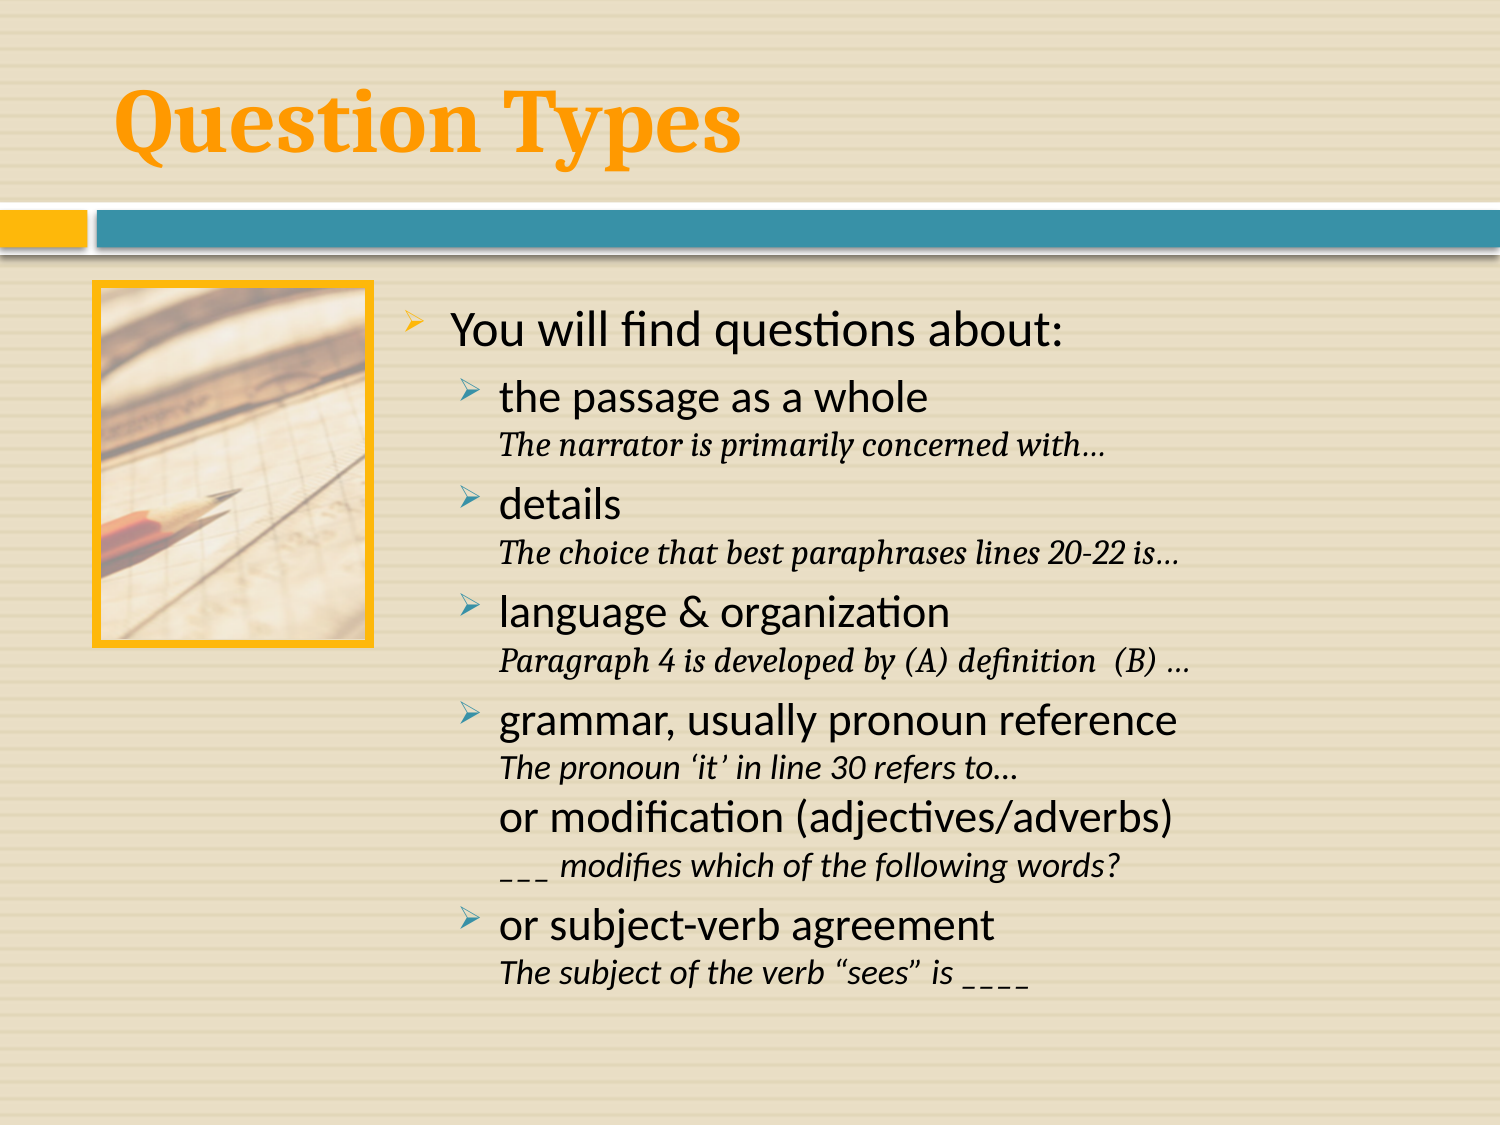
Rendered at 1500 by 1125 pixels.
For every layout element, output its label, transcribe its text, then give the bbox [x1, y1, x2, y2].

list You will find questions about: the passage as a whole The narrator is primarily concerned with… details The choice that best paraphrases lines 20-22 is… language & organization Paragraph 4 is developed by (A) definition (B) … grammar, usually pronoun reference The pronoun ‘it’ in line 30 refers to… or modification (adjectives/adverbs) ___ modifies which of the following words? or subject-verb agreement The subject of the verb “sees” is ____ [387, 287, 1438, 1050]
title Question Types [99, 44, 1425, 188]
picture [101, 288, 365, 640]
